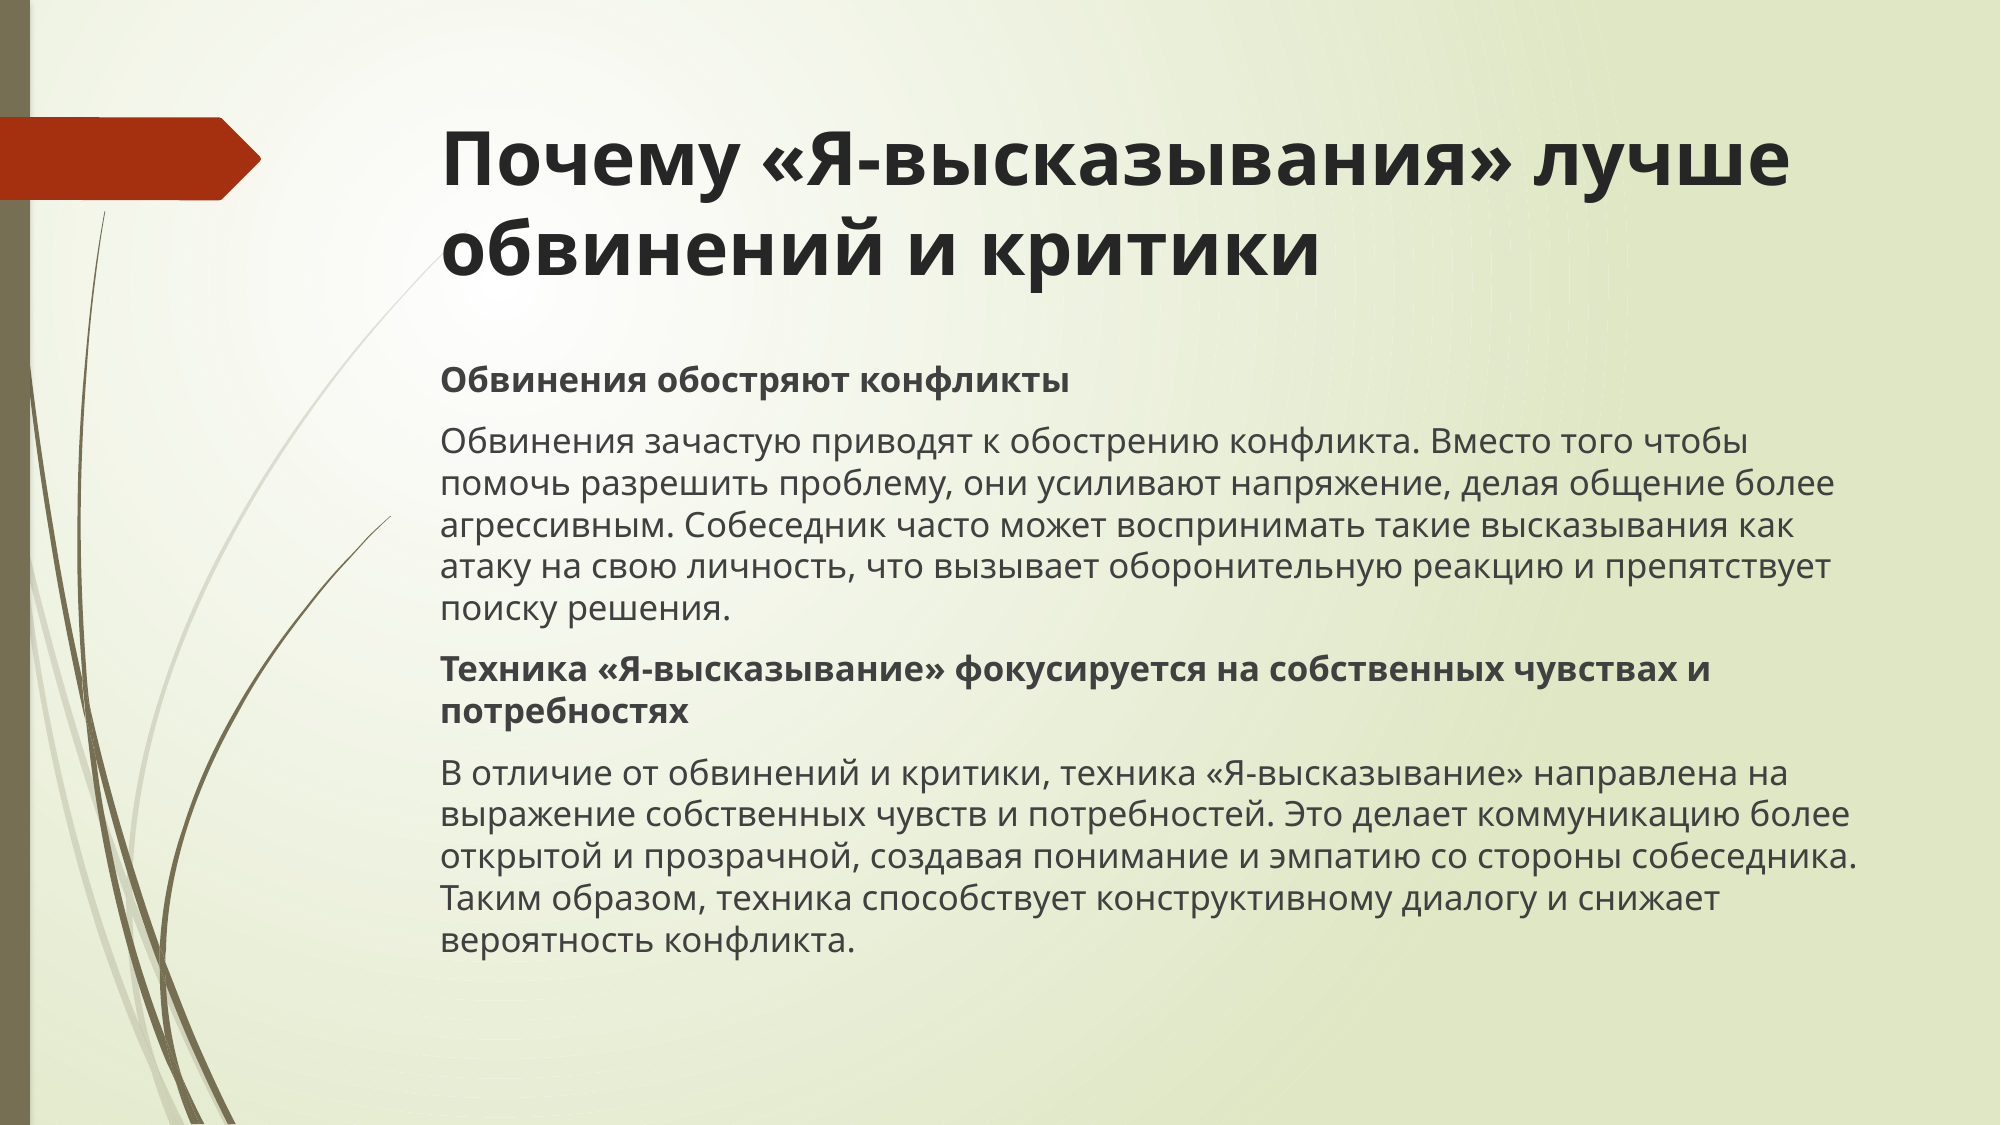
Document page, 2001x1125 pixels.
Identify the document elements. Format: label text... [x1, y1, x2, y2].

list Обвинения обостряют конфликты Обвинения зачастую приводят к обострению конфликта. Вместо того чтобы помочь разрешить проблему, они усиливают напряжение, делая общение более агрессивным. Собеседник часто может воспринимать такие высказывания как атаку на свою личность, что вызывает оборонительную реакцию и препятствует поиску решения. Техника «Я-высказывание» фокусируется на собственных чувствах и потребностях В отличие от обвинений и критики, техника «Я-высказывание» направлена на выражение собственных чувств и потребностей. Это делает коммуникацию более открытой и прозрачной, создавая понимание и эмпатию со стороны собеседника. Таким образом, техника способствует конструктивному диалогу и снижает вероятность конфликта. [424, 350, 1888, 970]
title Почему «Я-высказывания» лучше обвинений и критики [425, 102, 1888, 313]
